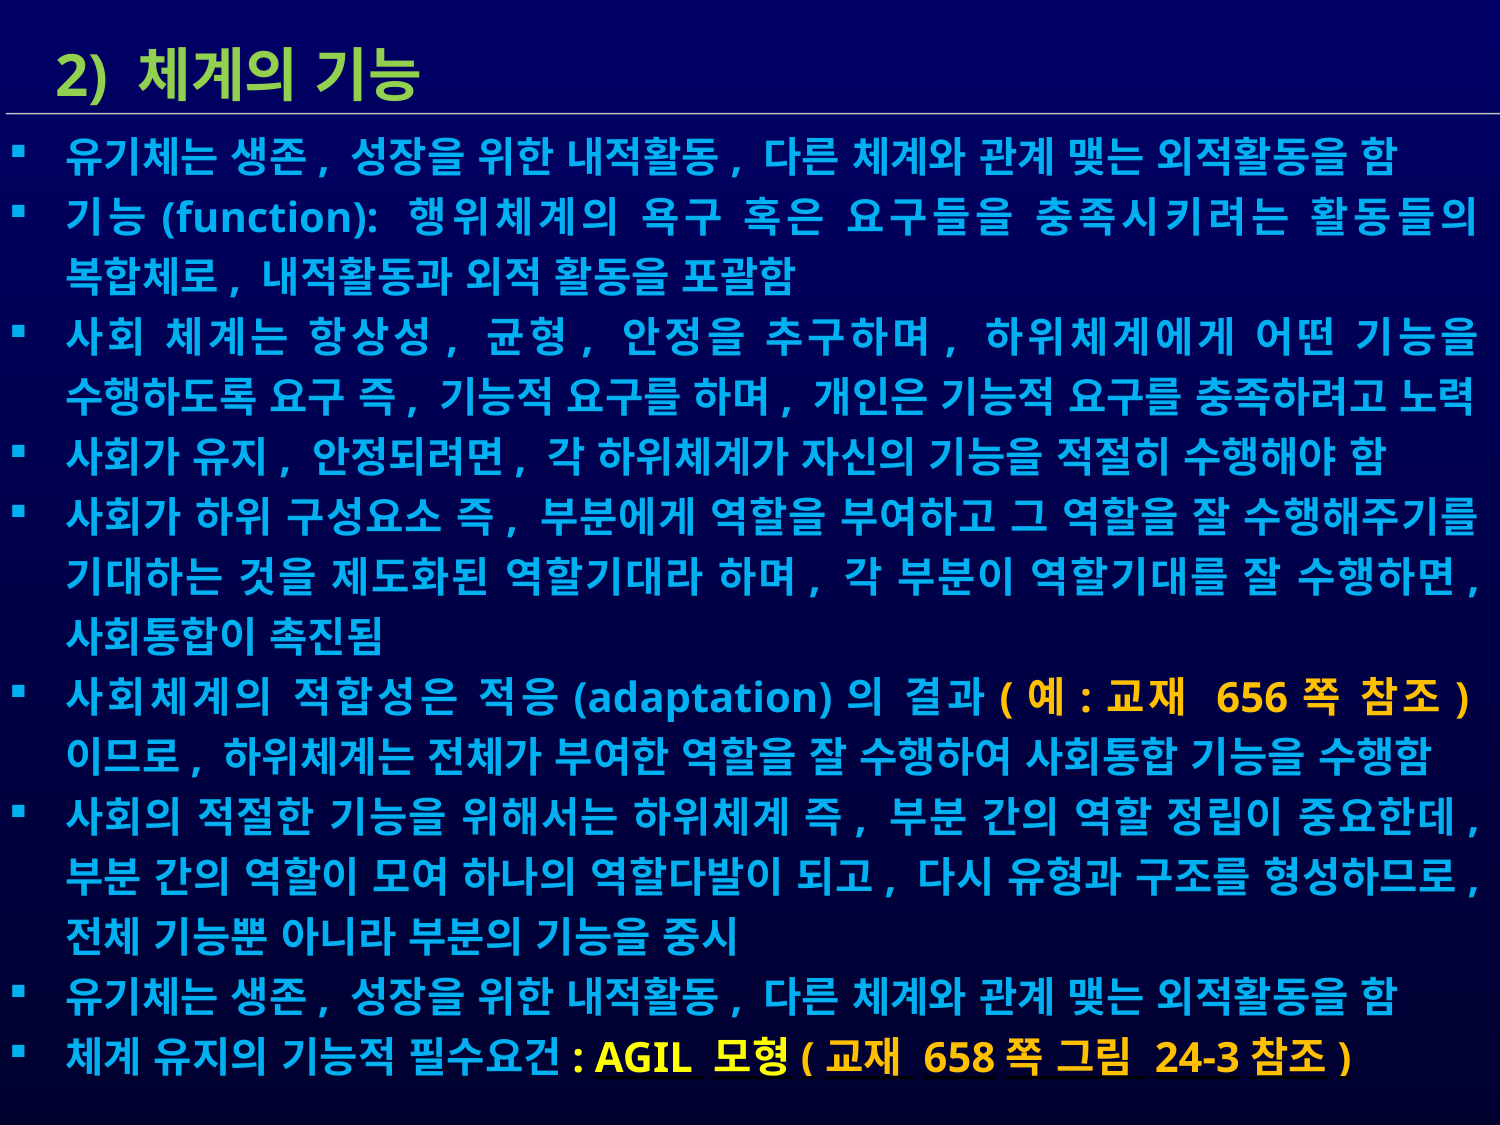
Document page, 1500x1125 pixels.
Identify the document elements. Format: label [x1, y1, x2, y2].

text_box [0, 30, 1500, 1125]
